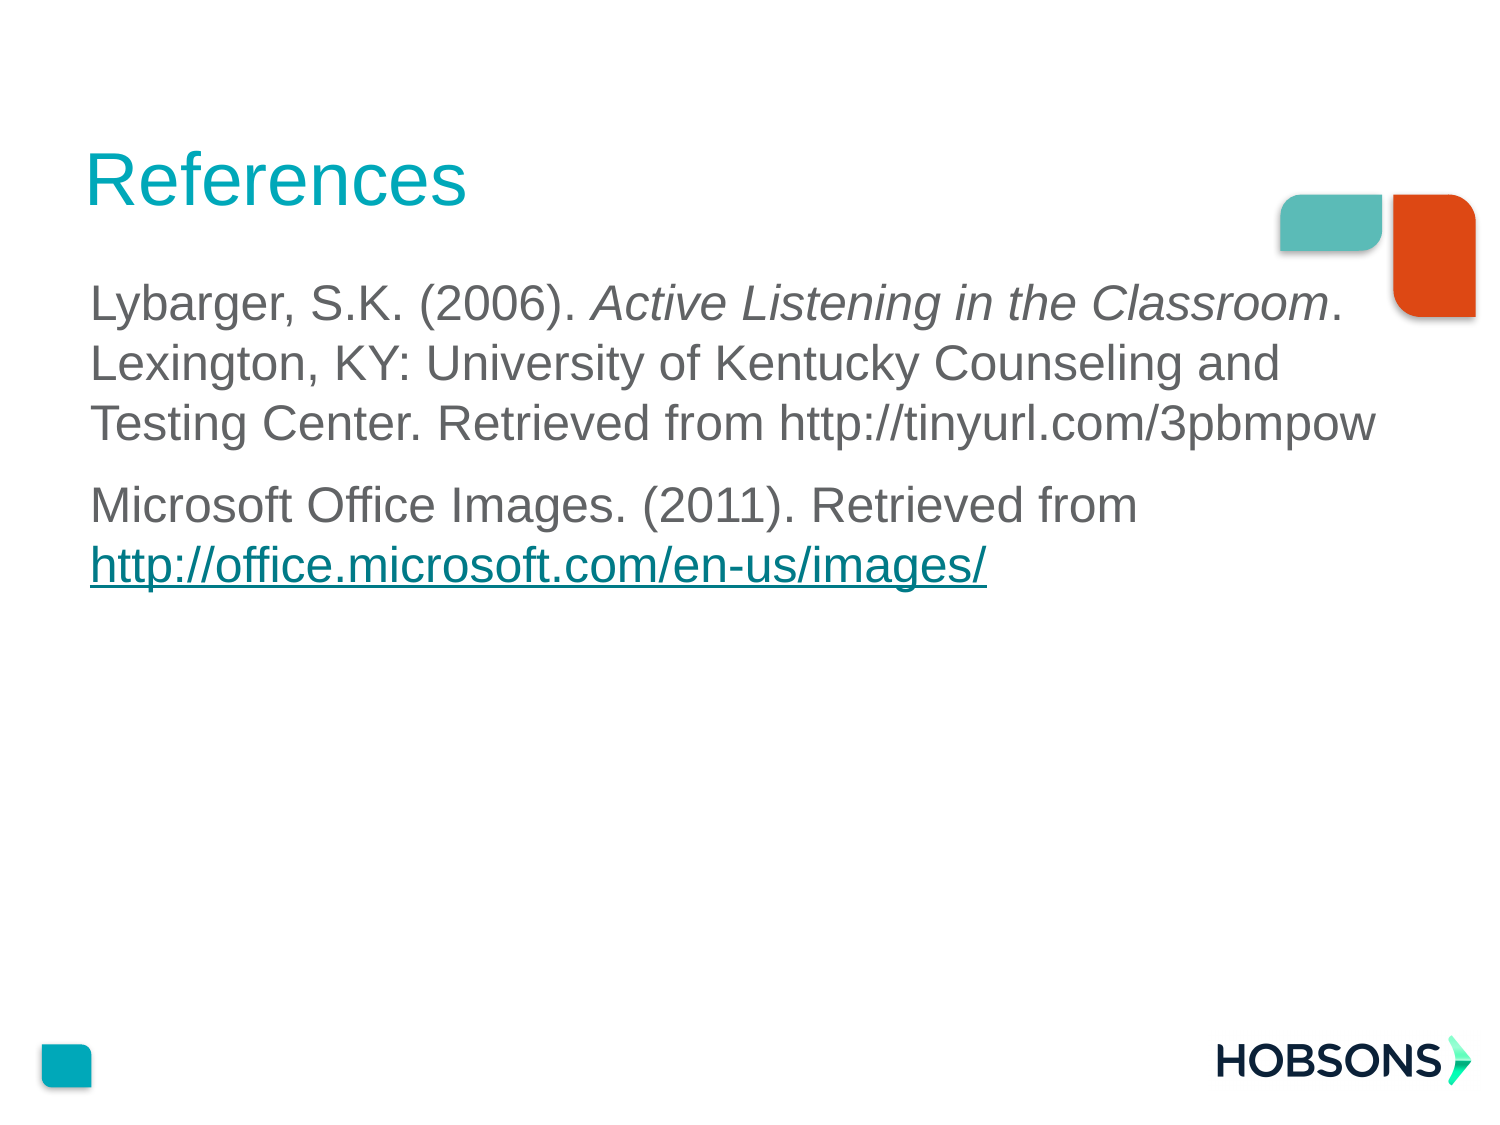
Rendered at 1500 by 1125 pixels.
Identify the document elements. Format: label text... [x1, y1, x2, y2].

picture [1208, 1030, 1481, 1091]
list Lybarger, S.K. (2006). Active Listening in the Classroom. Lexington, KY: University of Kentucky Counseling and Testing Center. Retrieved from http://tinyurl.com/3pbmpow Microsoft Office Images. (2011). Retrieved from http://office.microsoft.com/en-us/images/ [75, 262, 1425, 1005]
title References [69, 48, 1239, 236]
